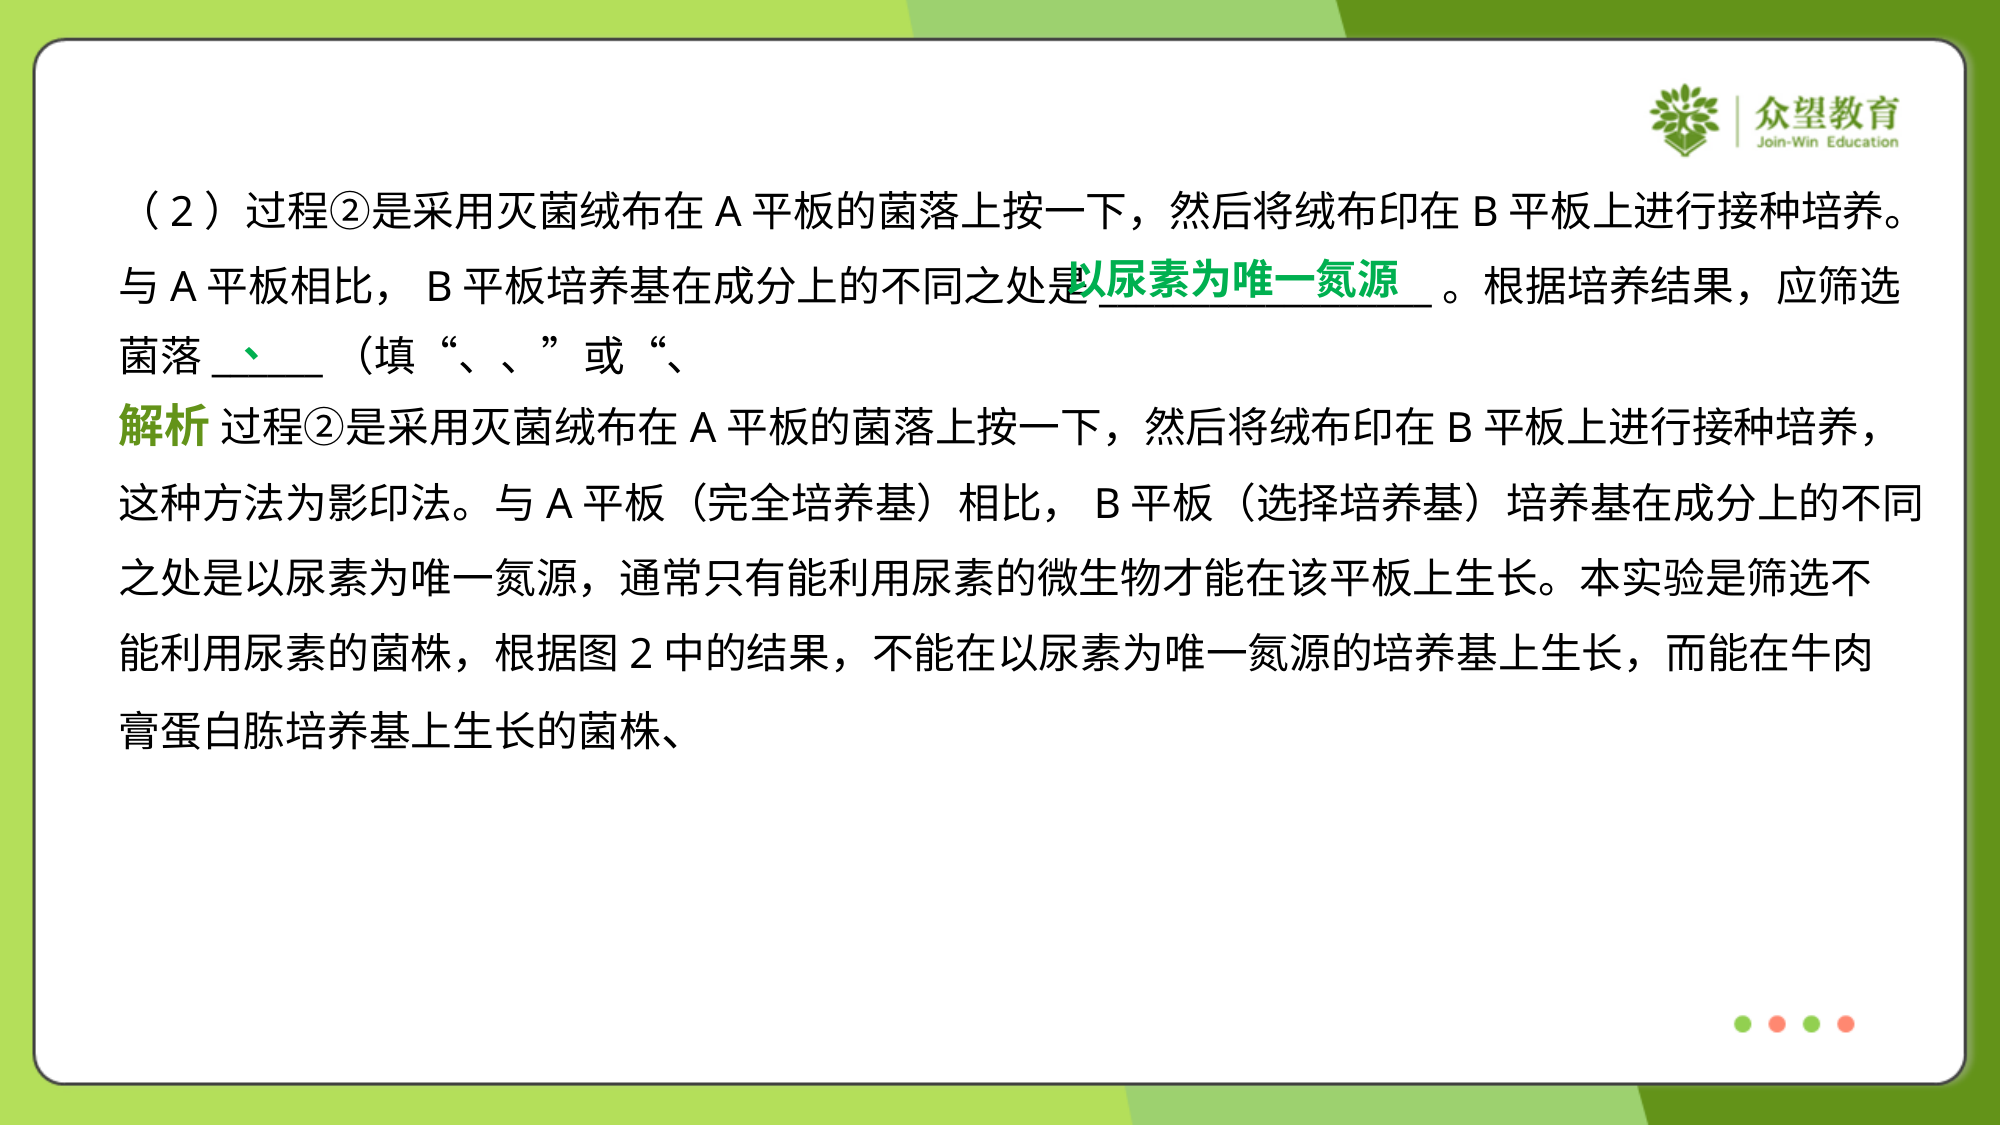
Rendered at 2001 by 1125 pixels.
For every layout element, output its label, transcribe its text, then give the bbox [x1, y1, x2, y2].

text_box 以尿素为唯一氮源 [1050, 228, 1414, 296]
picture [0, 0, 2000, 1125]
